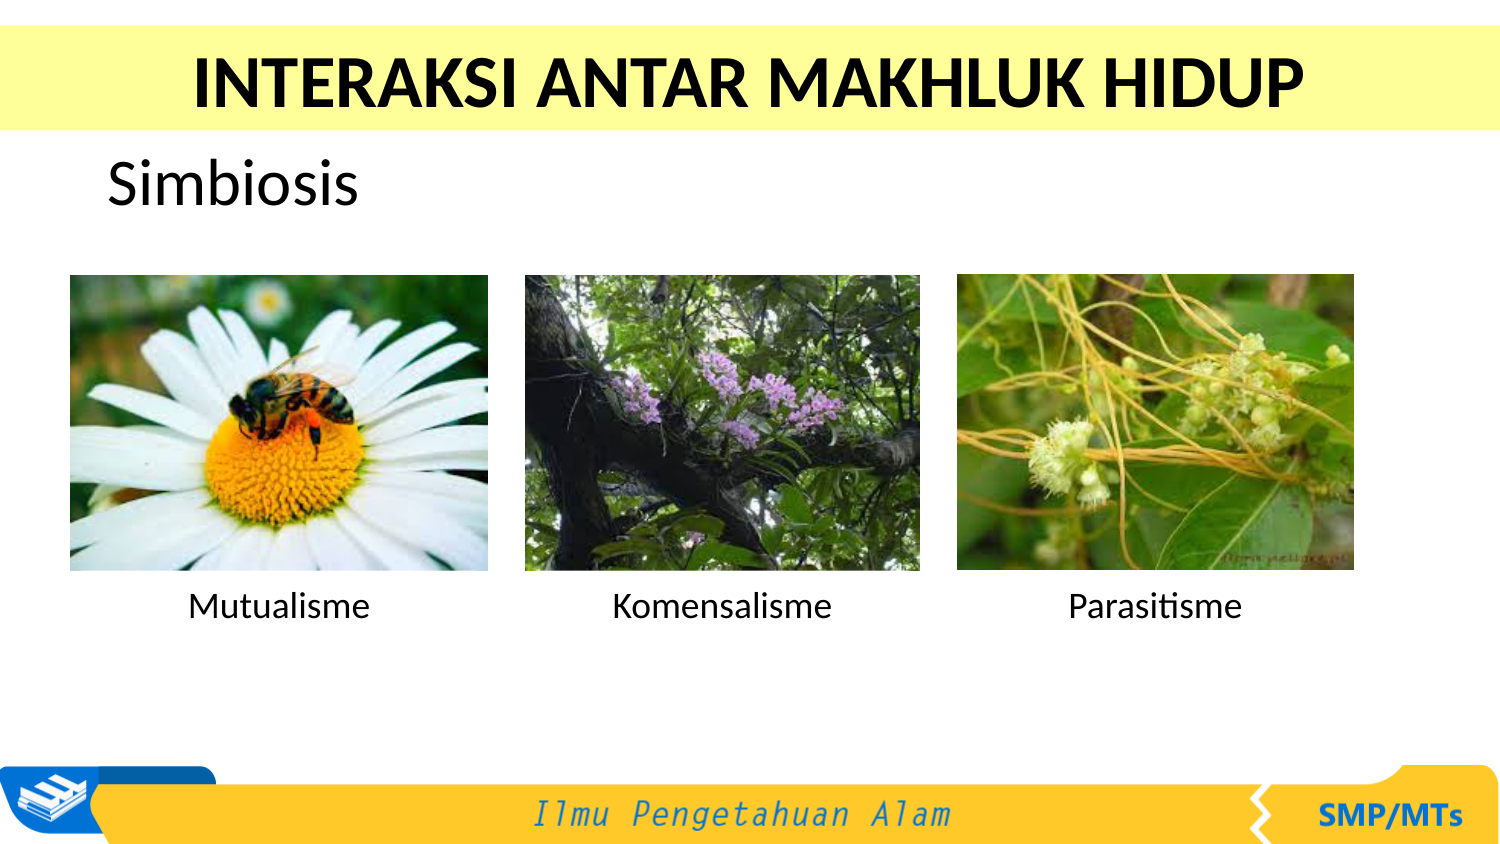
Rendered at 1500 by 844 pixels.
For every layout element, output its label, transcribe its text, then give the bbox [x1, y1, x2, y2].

picture [525, 275, 920, 571]
text_box Komensalisme [523, 578, 922, 641]
text_box Parasitisme [955, 575, 1356, 641]
text_box Mutualisme [68, 577, 490, 641]
picture [0, 765, 1499, 844]
text_box Simbiosis [92, 131, 375, 227]
picture [957, 273, 1354, 570]
picture [70, 275, 488, 571]
text_box INTERAKSI ANTAR MAKHLUK HIDUP [0, 25, 1500, 131]
